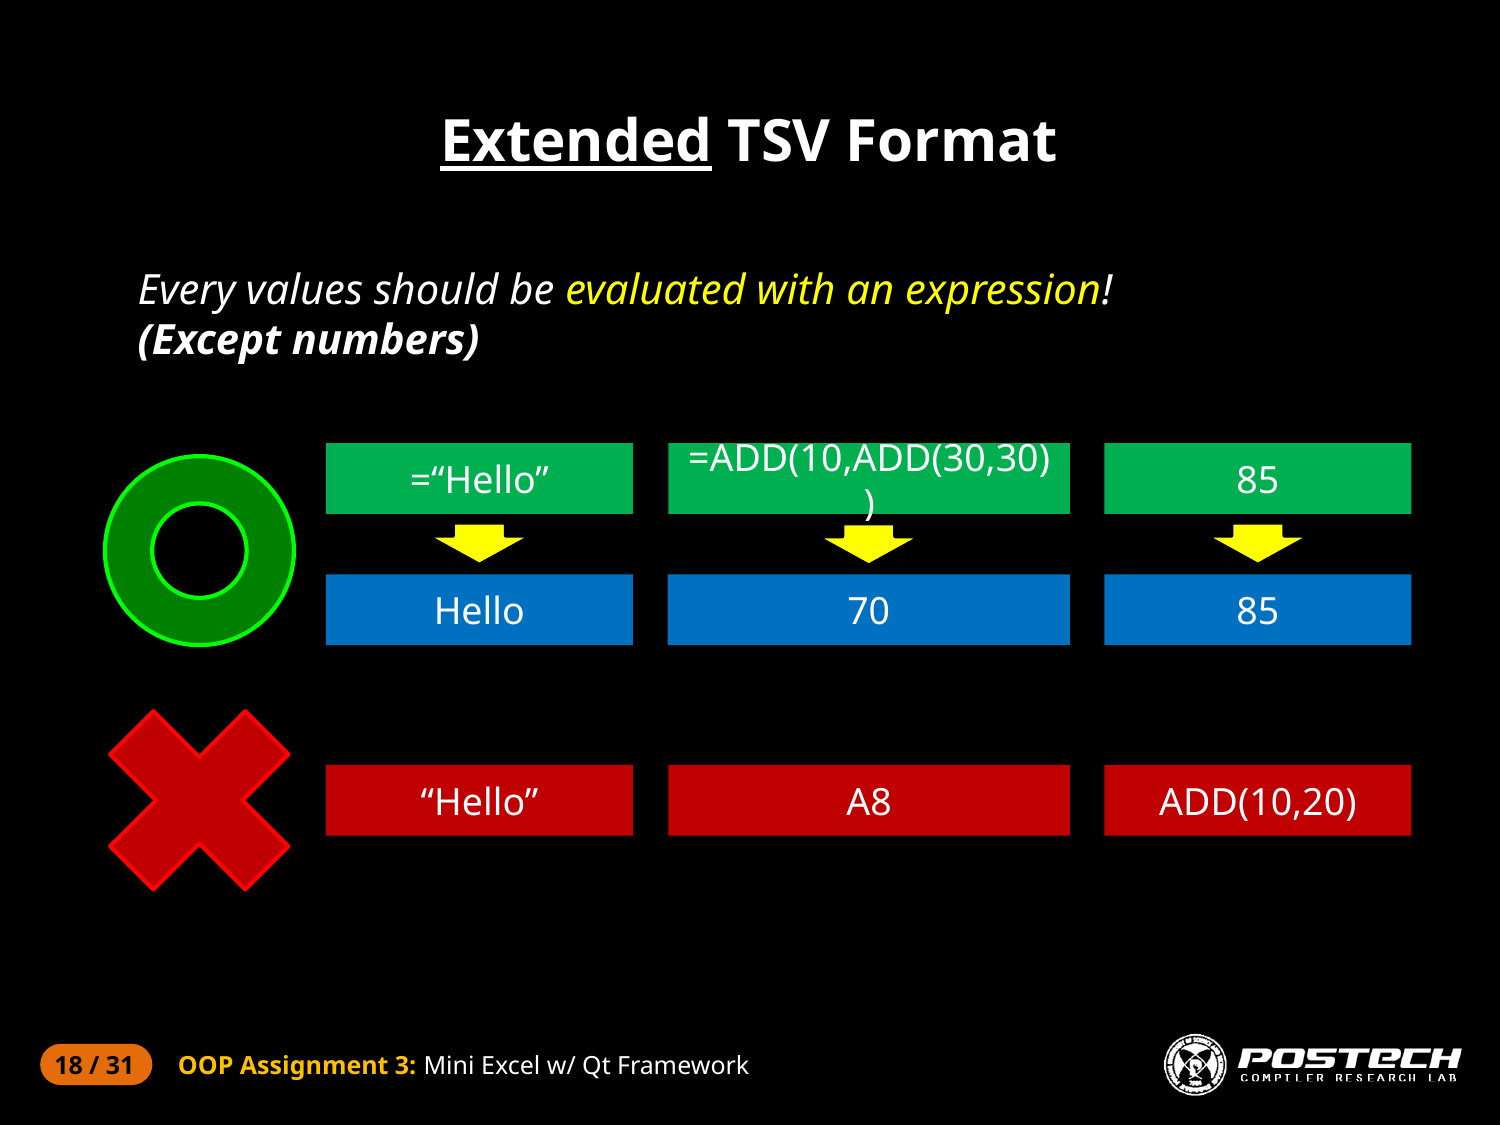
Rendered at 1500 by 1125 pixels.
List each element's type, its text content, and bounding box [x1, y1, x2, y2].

text_box 85 [1102, 441, 1414, 516]
text_box Every values should be evaluated with an expression! (Except numbers) [122, 255, 1128, 371]
text_box 70 [665, 572, 1072, 647]
text_box [108, 709, 291, 892]
text_box Hello [324, 572, 635, 647]
text_box 85 [1102, 572, 1414, 647]
title Extended TSV Format [75, 92, 1424, 185]
text_box [424, 520, 535, 567]
text_box ADD(10,20) [1102, 763, 1414, 838]
text_box =ADD(10,ADD(30,30)) [666, 441, 1072, 516]
text_box “Hello” [324, 763, 635, 838]
text_box [813, 521, 924, 568]
text_box =“Hello” [324, 441, 635, 516]
text_box [1202, 520, 1314, 567]
text_box A8 [666, 763, 1072, 838]
text_box [102, 454, 297, 648]
picture [1227, 1048, 1474, 1094]
